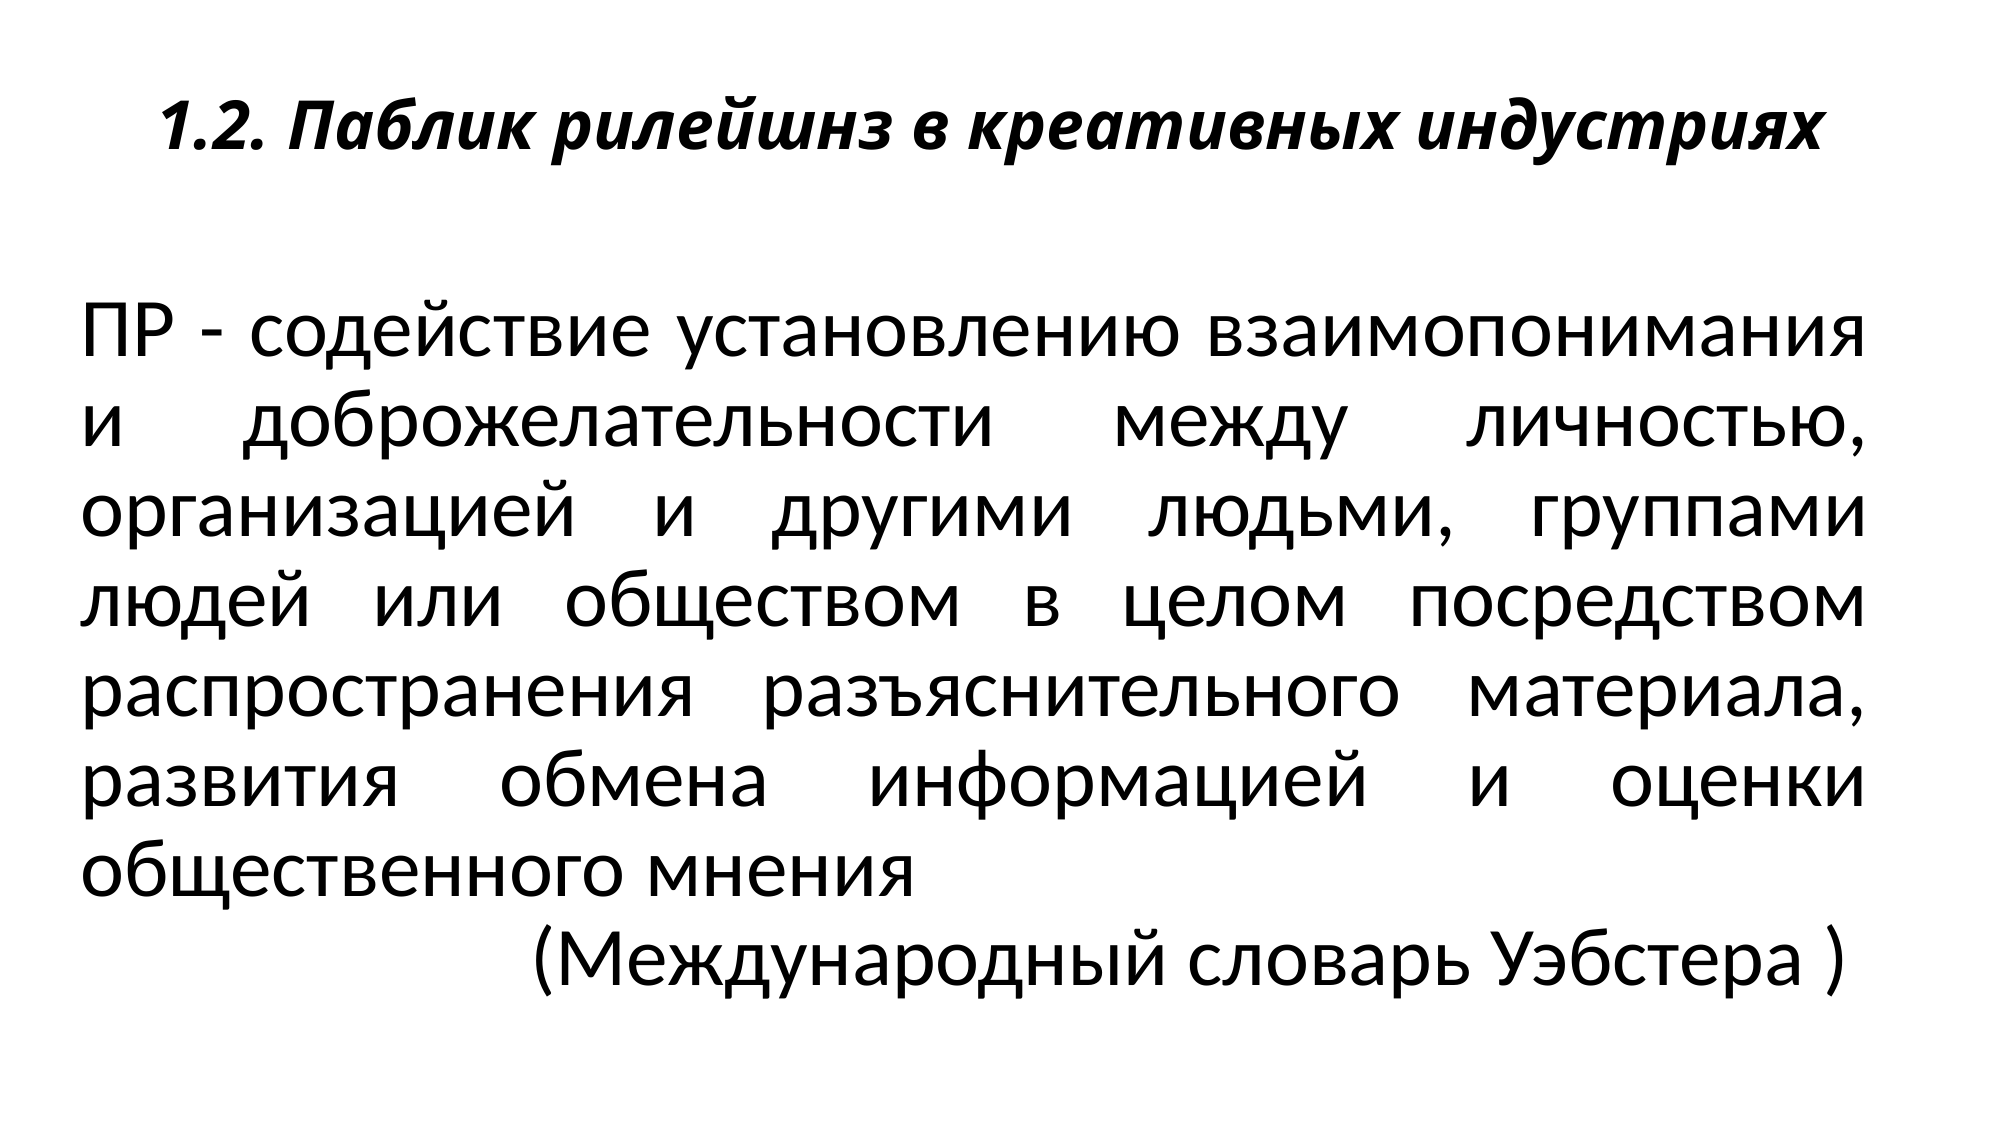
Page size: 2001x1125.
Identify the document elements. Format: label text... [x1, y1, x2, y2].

list ПР - содействие установлению взаимопонимания и доброжелательности между личностью, организацией и другими людьми, группами людей или обществом в целом посредством распространения разъяснительного материала, развития обмена информацией и оценки общественного мнения (Международный словарь Уэбстера ) [65, 277, 1885, 1085]
title 1.2. Паблик рилейшнз в креативных индустриях [137, 59, 1863, 277]
